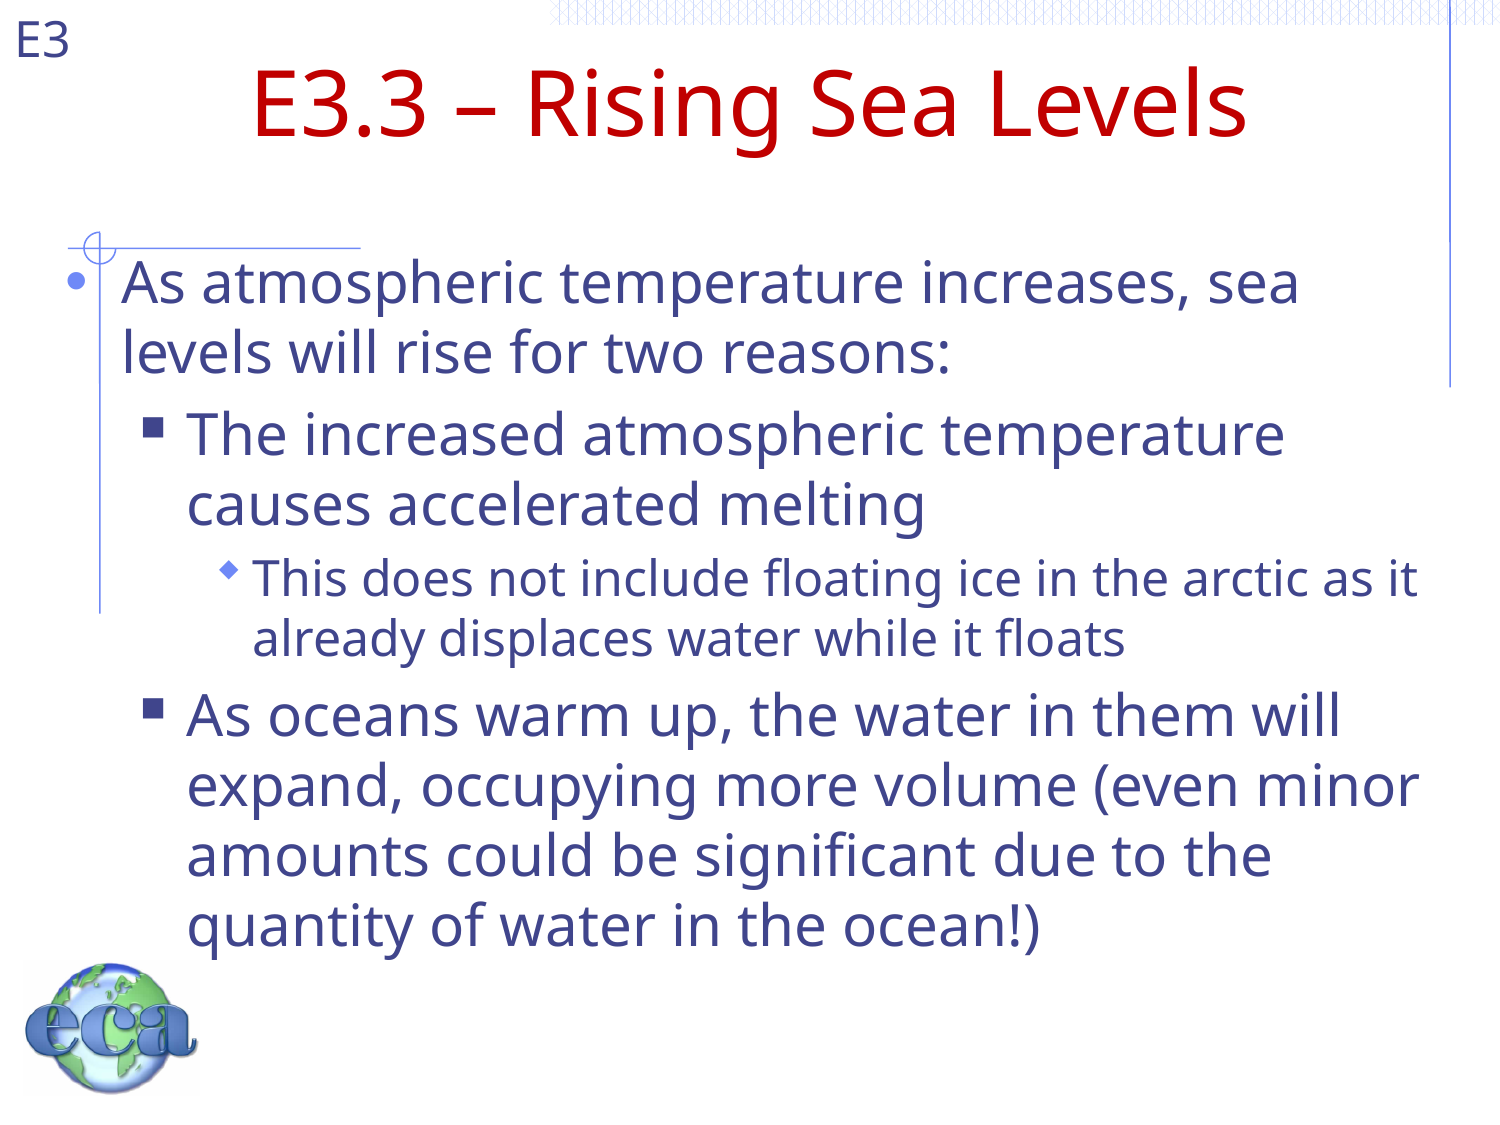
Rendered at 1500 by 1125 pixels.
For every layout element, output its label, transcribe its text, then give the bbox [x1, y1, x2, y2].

list As atmospheric temperature increases, sea levels will rise for two reasons: The increased atmospheric temperature causes accelerated melting This does not include floating ice in the arctic as it already displaces water while it floats As oceans warm up, the water in them will expand, occupying more volume (even minor amounts could be significant due to the quantity of water in the ocean!) [49, 237, 1463, 976]
picture [23, 960, 200, 1096]
title E3.3 – Rising Sea Levels [37, 24, 1463, 163]
